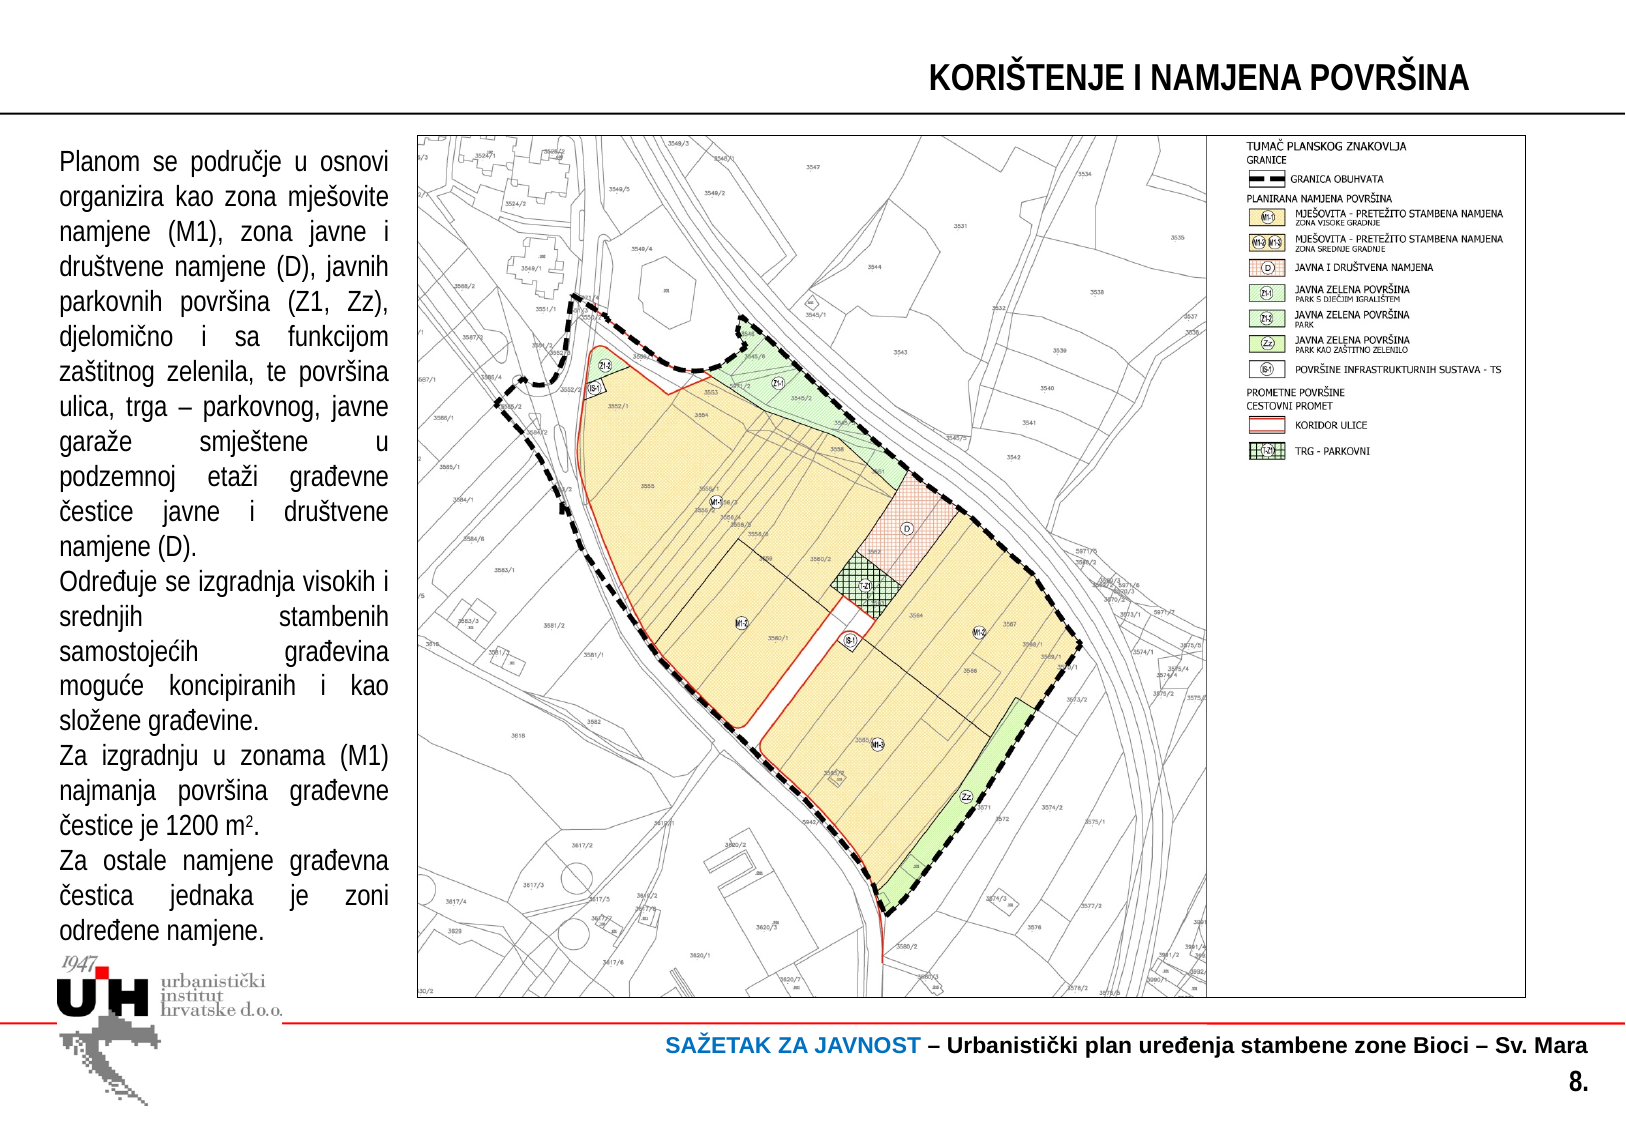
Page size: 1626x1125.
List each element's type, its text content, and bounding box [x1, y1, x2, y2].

picture [57, 955, 282, 1107]
text_box Planom se područje u osnovi organizira kao zona mješovite namjene (M1), zona javne i društvene namjene (D), javnih parkovnih površina (Z1, Zz), djelomično i sa funkcijom zaštitnog zelenila, te površina ulica, trga – parkovnog, javne garaže smještene u podzemnoj etaži građevne čestice javne i društvene namjene (D). Određuje se izgradnja visokih i srednjih stambenih samostojećih građevina moguće koncipiranih i kao složene građevine. Za izgradnju u zonama (M1) najmanja površina građevne čestice je 1200 m2. Za ostale namjene građevna čestica jednaka je zoni određene namjene. [44, 134, 405, 954]
picture [416, 134, 1527, 998]
text_box SAŽETAK ZA JAVNOST – Urbanistički plan uređenja stambene zone Bioci – Sv. Mara [340, 1023, 1604, 1105]
text_box 8. [1120, 1055, 1604, 1105]
title Korištenje i namjena površina [0, 36, 1487, 114]
